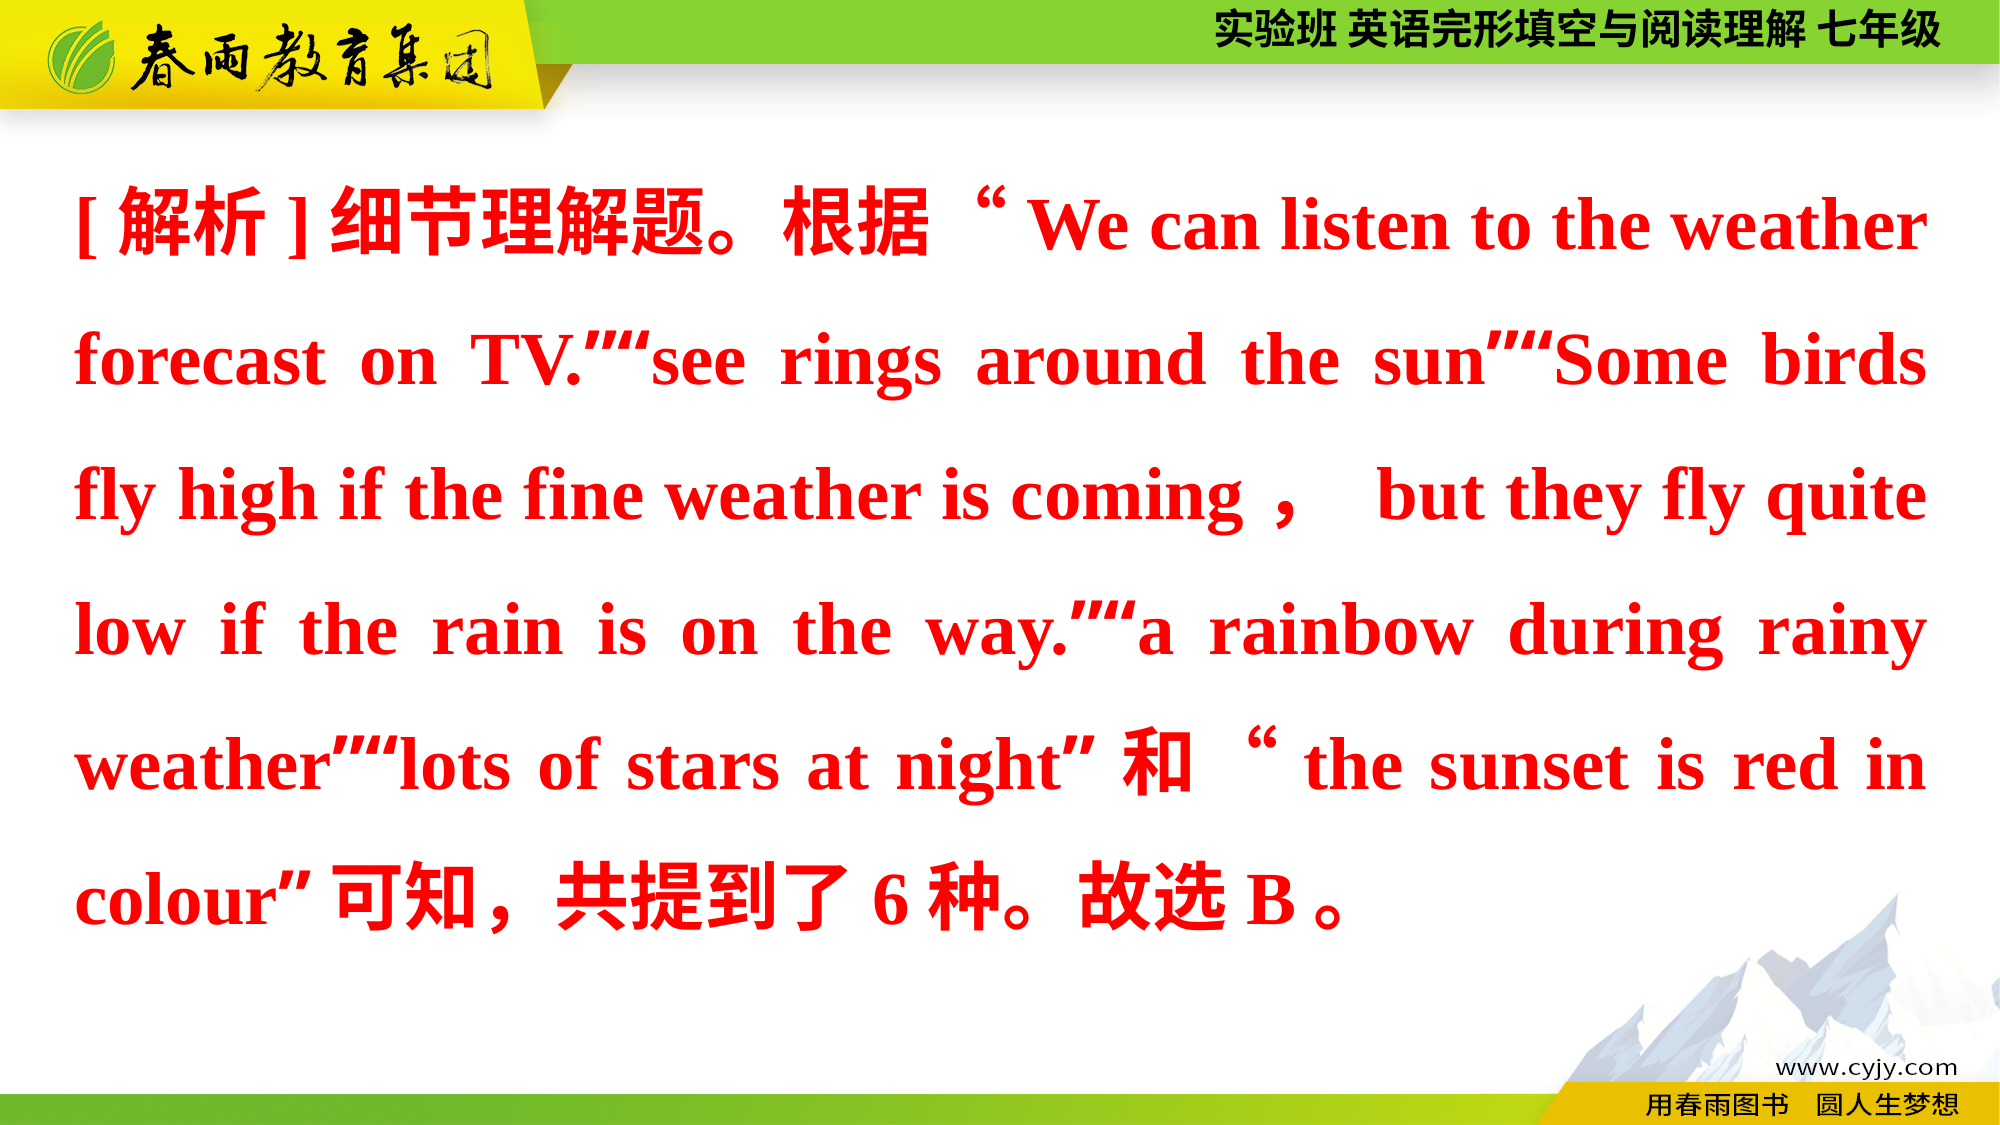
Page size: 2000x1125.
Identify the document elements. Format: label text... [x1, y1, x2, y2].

list [解析]细节理解题。根据“We can listen to the weather forecast on TV.”“see rings around the sun”“Some birds fly high if the fine weather is coming， but they fly quite low if the rain is on the way.”“a rainbow during rainy weather”“lots of stars at night”和“the sunset is red in colour”可知，共提到了6种。故选B。 [59, 122, 1944, 939]
picture [0, 0, 2000, 1125]
